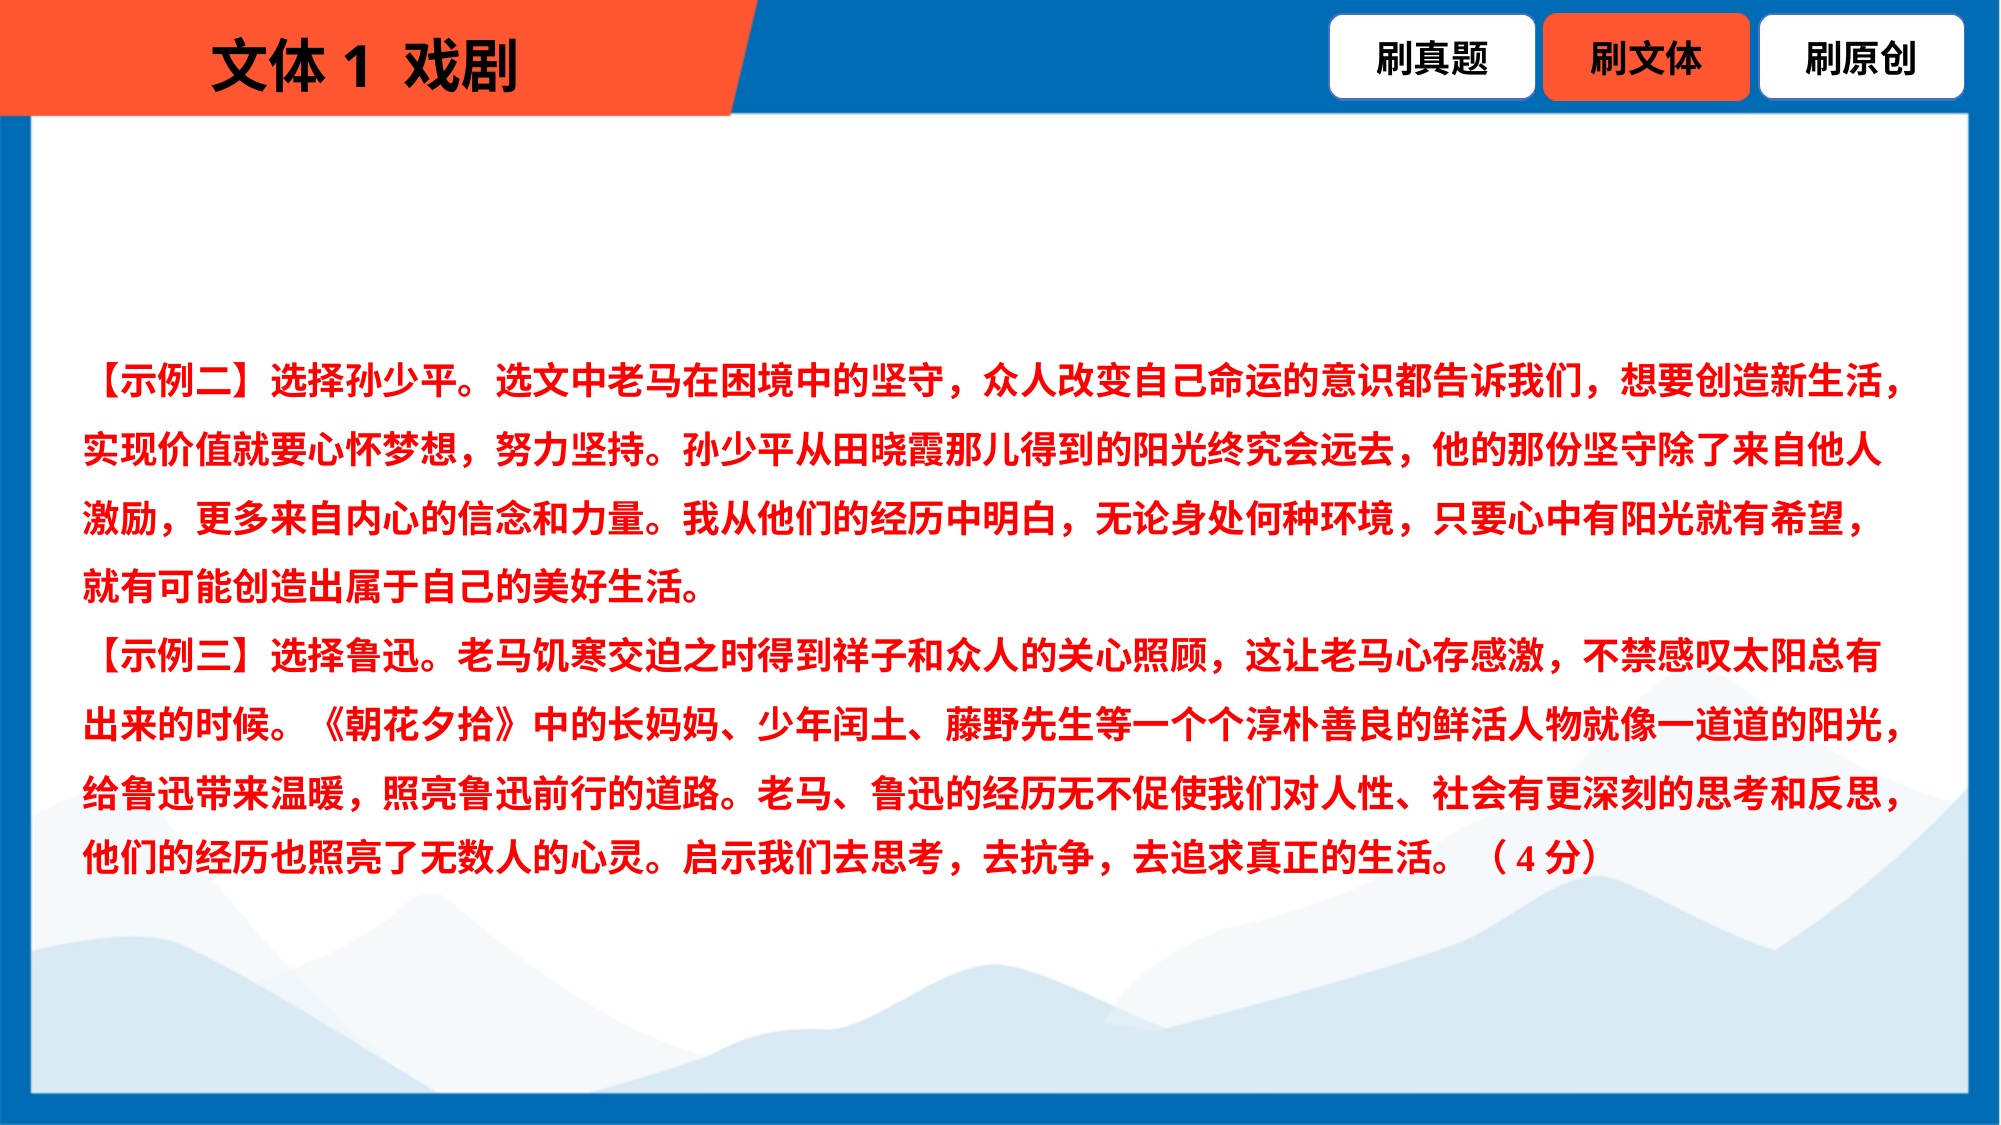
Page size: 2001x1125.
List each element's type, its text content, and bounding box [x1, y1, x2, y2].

picture [0, 0, 2000, 1125]
text_box 【示例二】选择孙少平。选文中老马在困境中的坚守，众人改变自己命运的意识都告诉我们，想要创造新生活， 实现价值就要心怀梦想，努力坚持。孙少平从田晓霞那儿得到的阳光终究会远去，他的那份坚守除了来自他人 激励，更多来自内心的信念和力量。我从他们的经历中明白，无论身处何种环境，只要心中有阳光就有希望， 就有可能创造出属于自己的美好生活。 【示例三】选择鲁迅。老马饥寒交迫之时得到祥子和众人的关心照顾，这让老马心存感激，不禁感叹太阳总有 出来的时候。《朝花夕拾》中的长妈妈、少年闰土、藤野先生等一个个淳朴善良的鲜活人物就像一道道的阳光， 给鲁迅带来温暖，照亮鲁迅前行的道路。老马、鲁迅的经历无不促使我们对人性、社会有更深刻的思考和反思， 他们的经历也照亮了无数人的心灵。启示我们去思考，去抗争，去追求真正的生活。（4分） [82, 333, 1917, 873]
